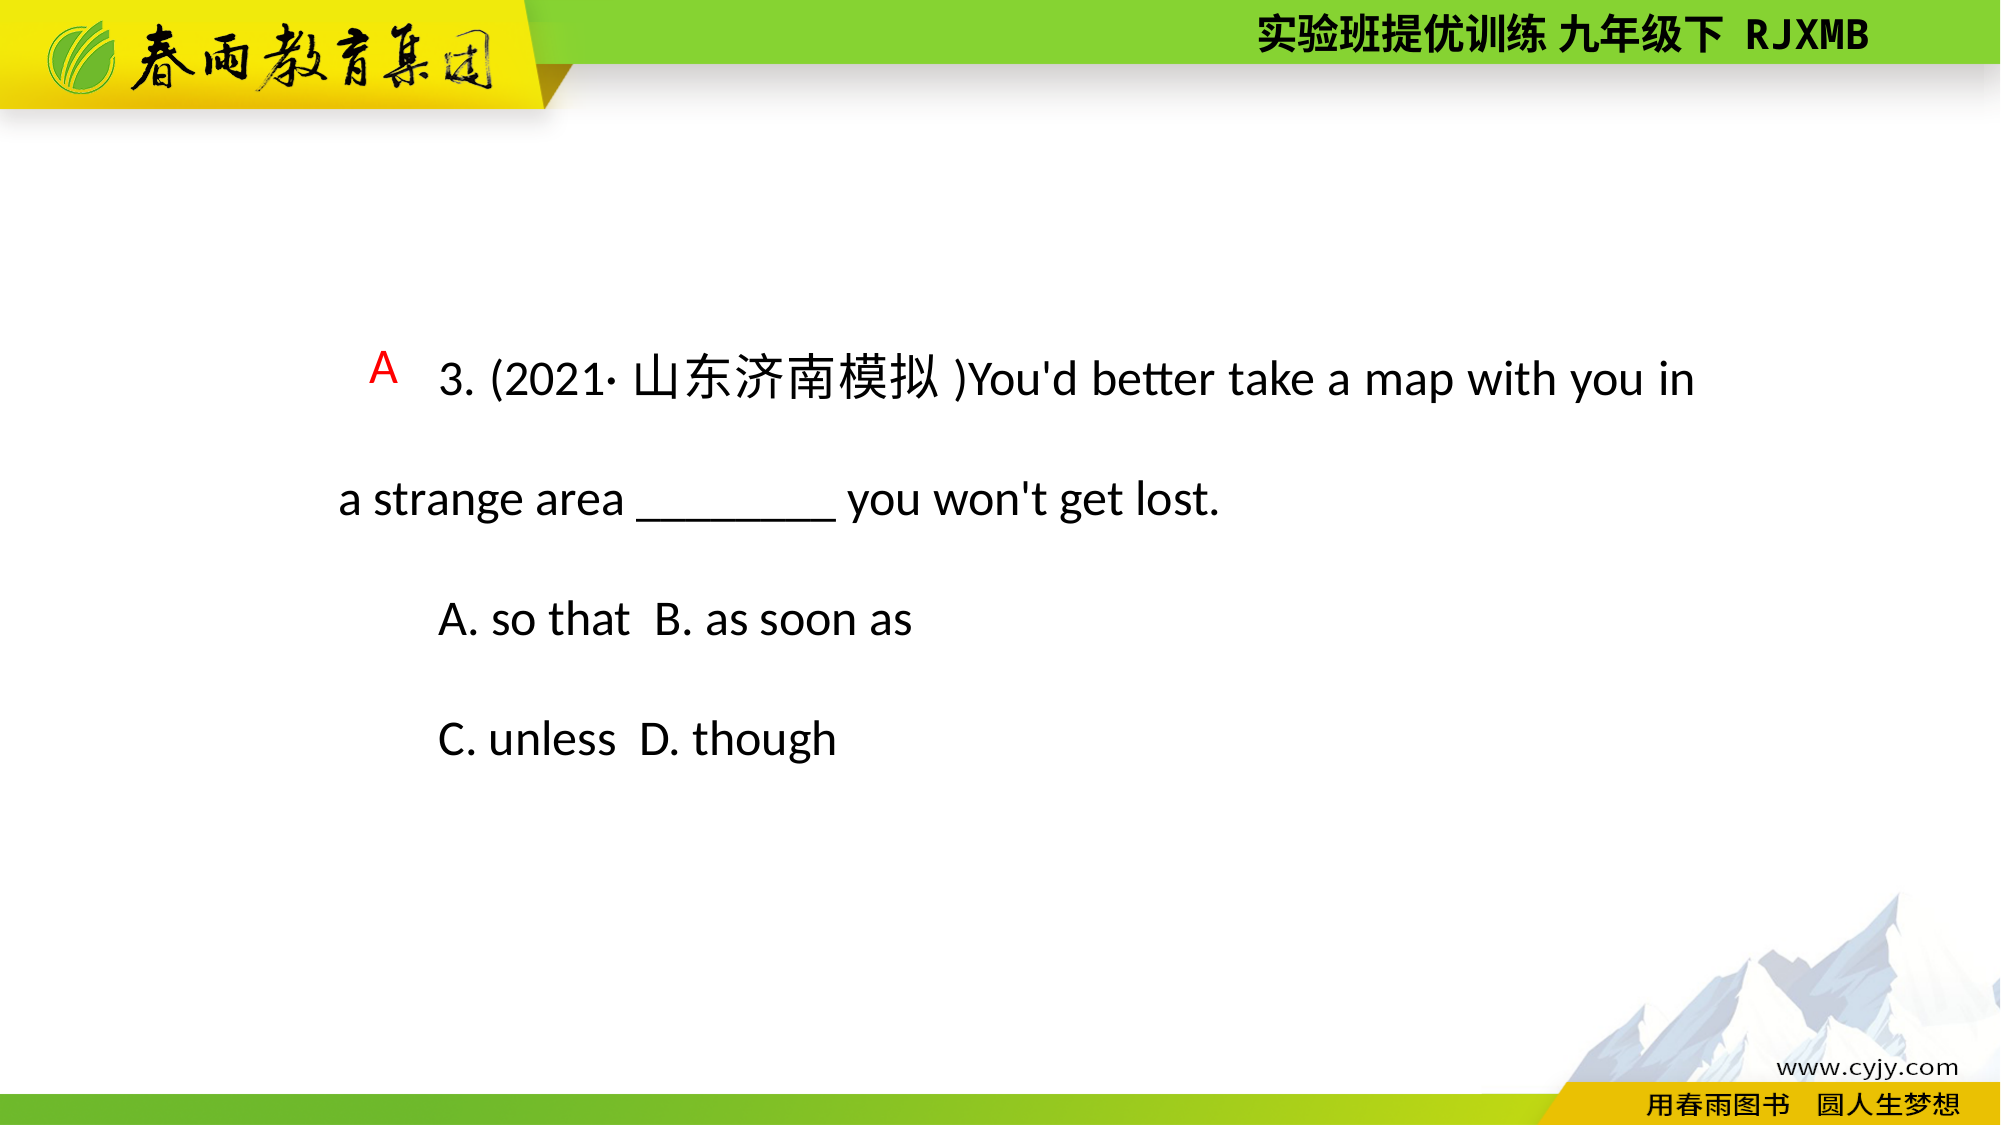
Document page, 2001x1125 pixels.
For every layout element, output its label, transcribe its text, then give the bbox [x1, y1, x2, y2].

text_box A [343, 325, 414, 401]
text_box 3. (2021·山东济南模拟)You'd better take a map with you in a strange area ________ you won't get lost. A. so that B. as soon as C. unless D. though [323, 278, 1711, 773]
picture [0, 0, 2001, 1125]
